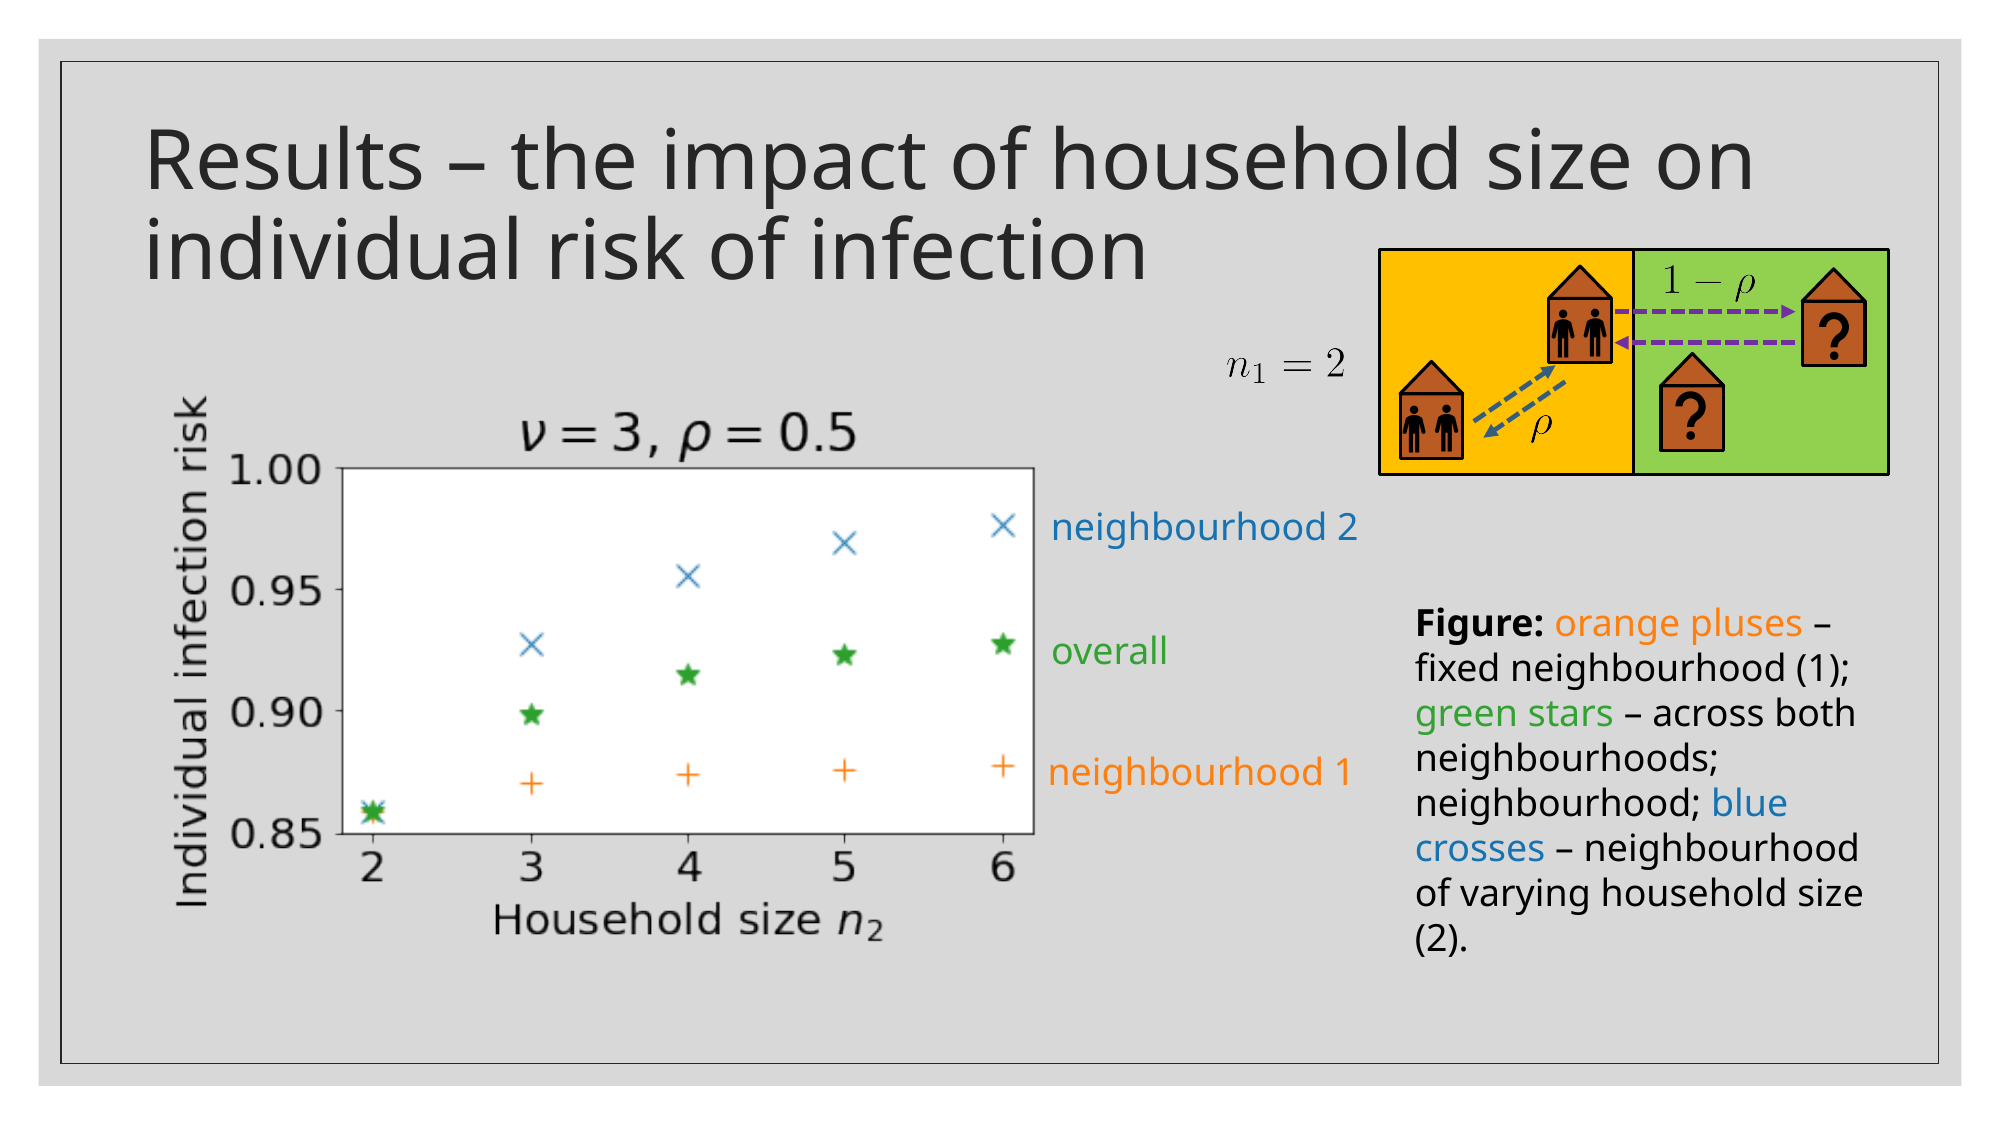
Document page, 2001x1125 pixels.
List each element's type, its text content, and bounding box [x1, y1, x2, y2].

picture [1806, 308, 1862, 364]
picture [1665, 265, 1755, 302]
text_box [1483, 381, 1566, 438]
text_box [1389, 361, 1463, 459]
text_box neighbourhood 2 [1056, 495, 1510, 556]
picture [1570, 307, 1620, 358]
text_box [1378, 248, 1633, 475]
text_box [1802, 268, 1866, 308]
picture [1227, 348, 1344, 383]
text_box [1538, 266, 1612, 363]
text_box overall [1056, 619, 1294, 680]
title Results – the impact of household size on individual risk of infection [128, 95, 1779, 321]
text_box [1633, 248, 1889, 475]
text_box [1660, 353, 1724, 451]
picture [161, 377, 1049, 964]
picture [1662, 387, 1719, 444]
picture [1421, 403, 1472, 453]
picture [1531, 415, 1552, 443]
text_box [1473, 365, 1556, 404]
text_box neighbourhood 1 [1056, 740, 1507, 800]
text_box Figure: orange pluses – fixed neighbourhood (1); green stars – across both neighbourhoods; neighbourhood; blue crosses – neighbourhood of varying household size (2). [1400, 591, 1889, 967]
